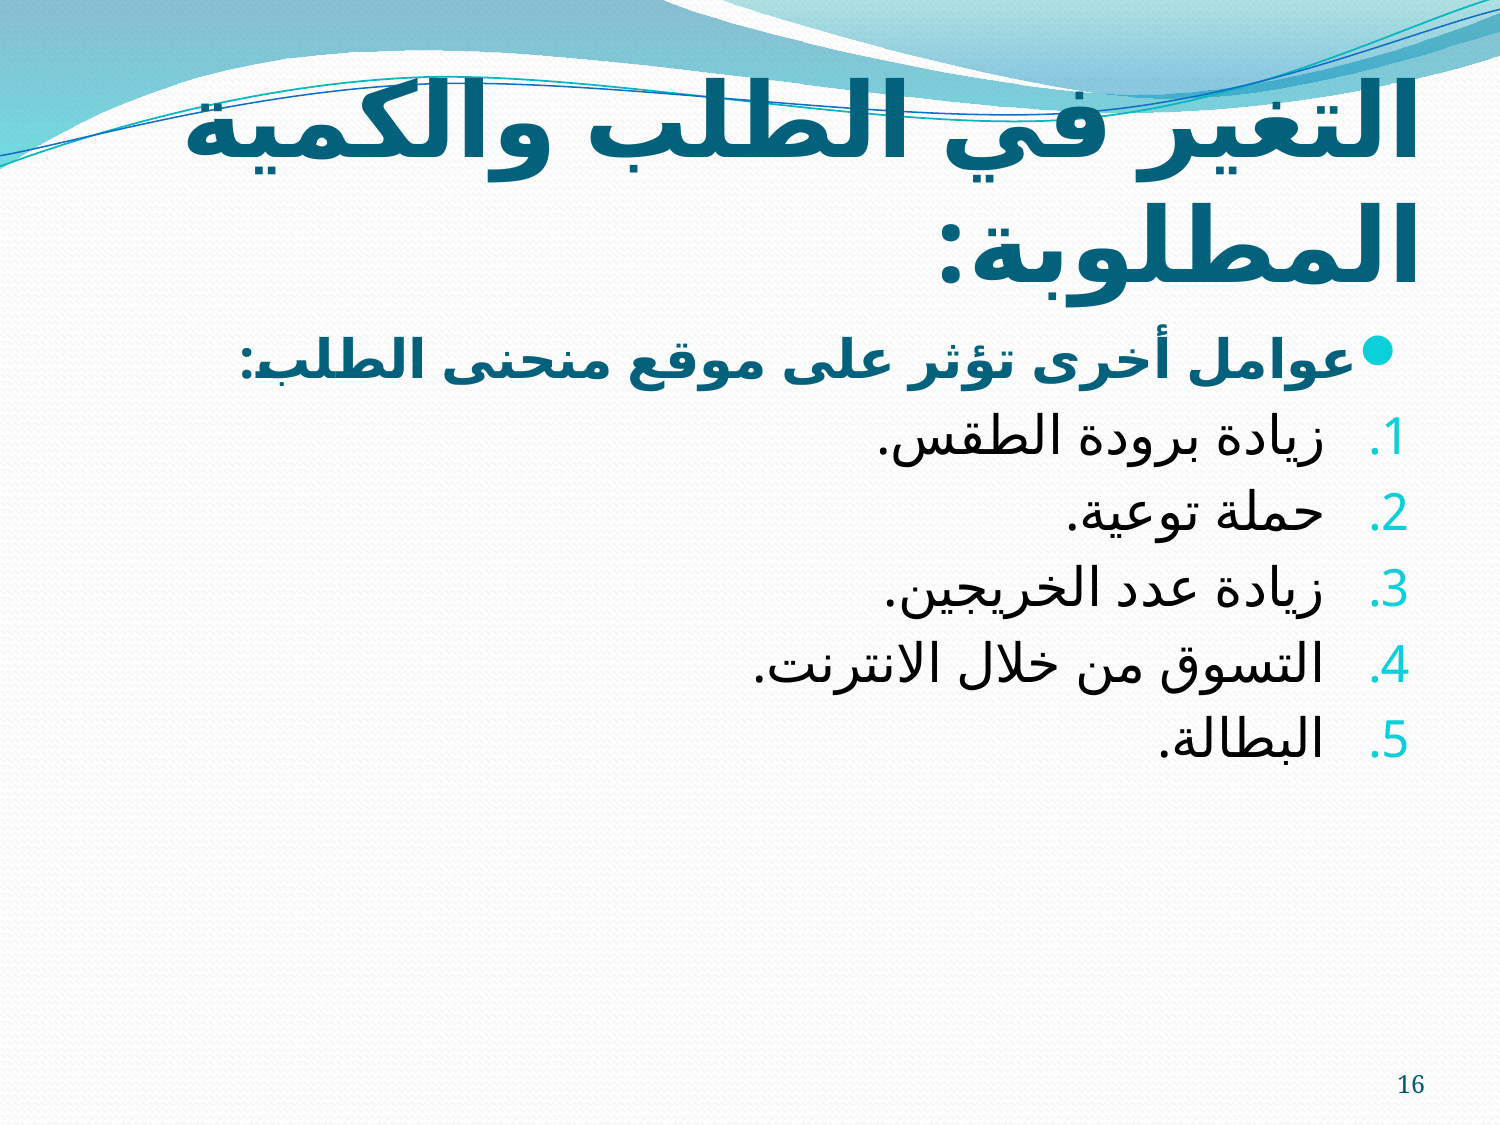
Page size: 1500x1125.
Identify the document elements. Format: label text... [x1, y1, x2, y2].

title التغير في الطلب والكمية المطلوبة: [75, 115, 1425, 303]
slide_number 16 [1299, 1042, 1425, 1103]
list عوامل أخرى تؤثر على موقع منحنى الطلب: زيادة برودة الطقس. حملة توعية. زيادة عدد الخريجين. التسوق من خلال الانترنت. البطالة. [75, 317, 1425, 1038]
